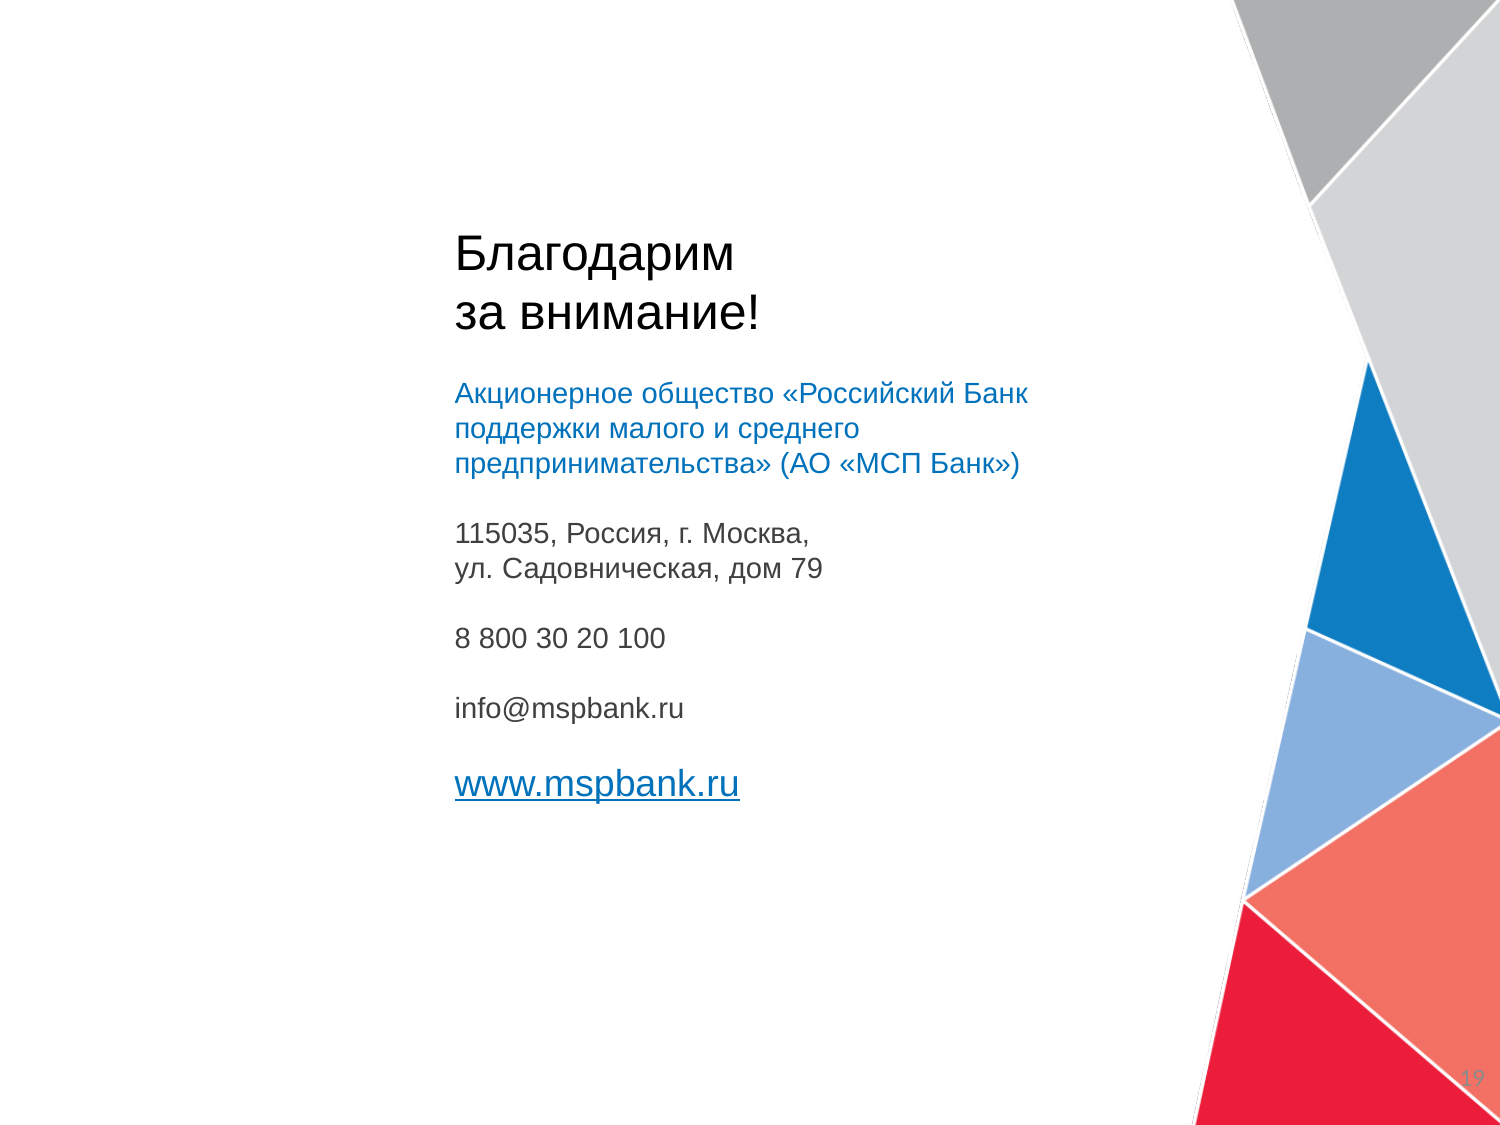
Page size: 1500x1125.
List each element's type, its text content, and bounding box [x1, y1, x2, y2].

slide_number 19 [1149, 1046, 1500, 1107]
title Благодарим за внимание! Акционерное общество «Российский Банк поддержки малого и среднего предпринимательства» (АО «МСП Банк») 115035, Россия, г. Москва, ул. Садовническая, дом 79 8 800 30 20 100 info@mspbank.ru www.mspbank.ru [454, 219, 1187, 1000]
picture [0, 0, 1500, 1125]
